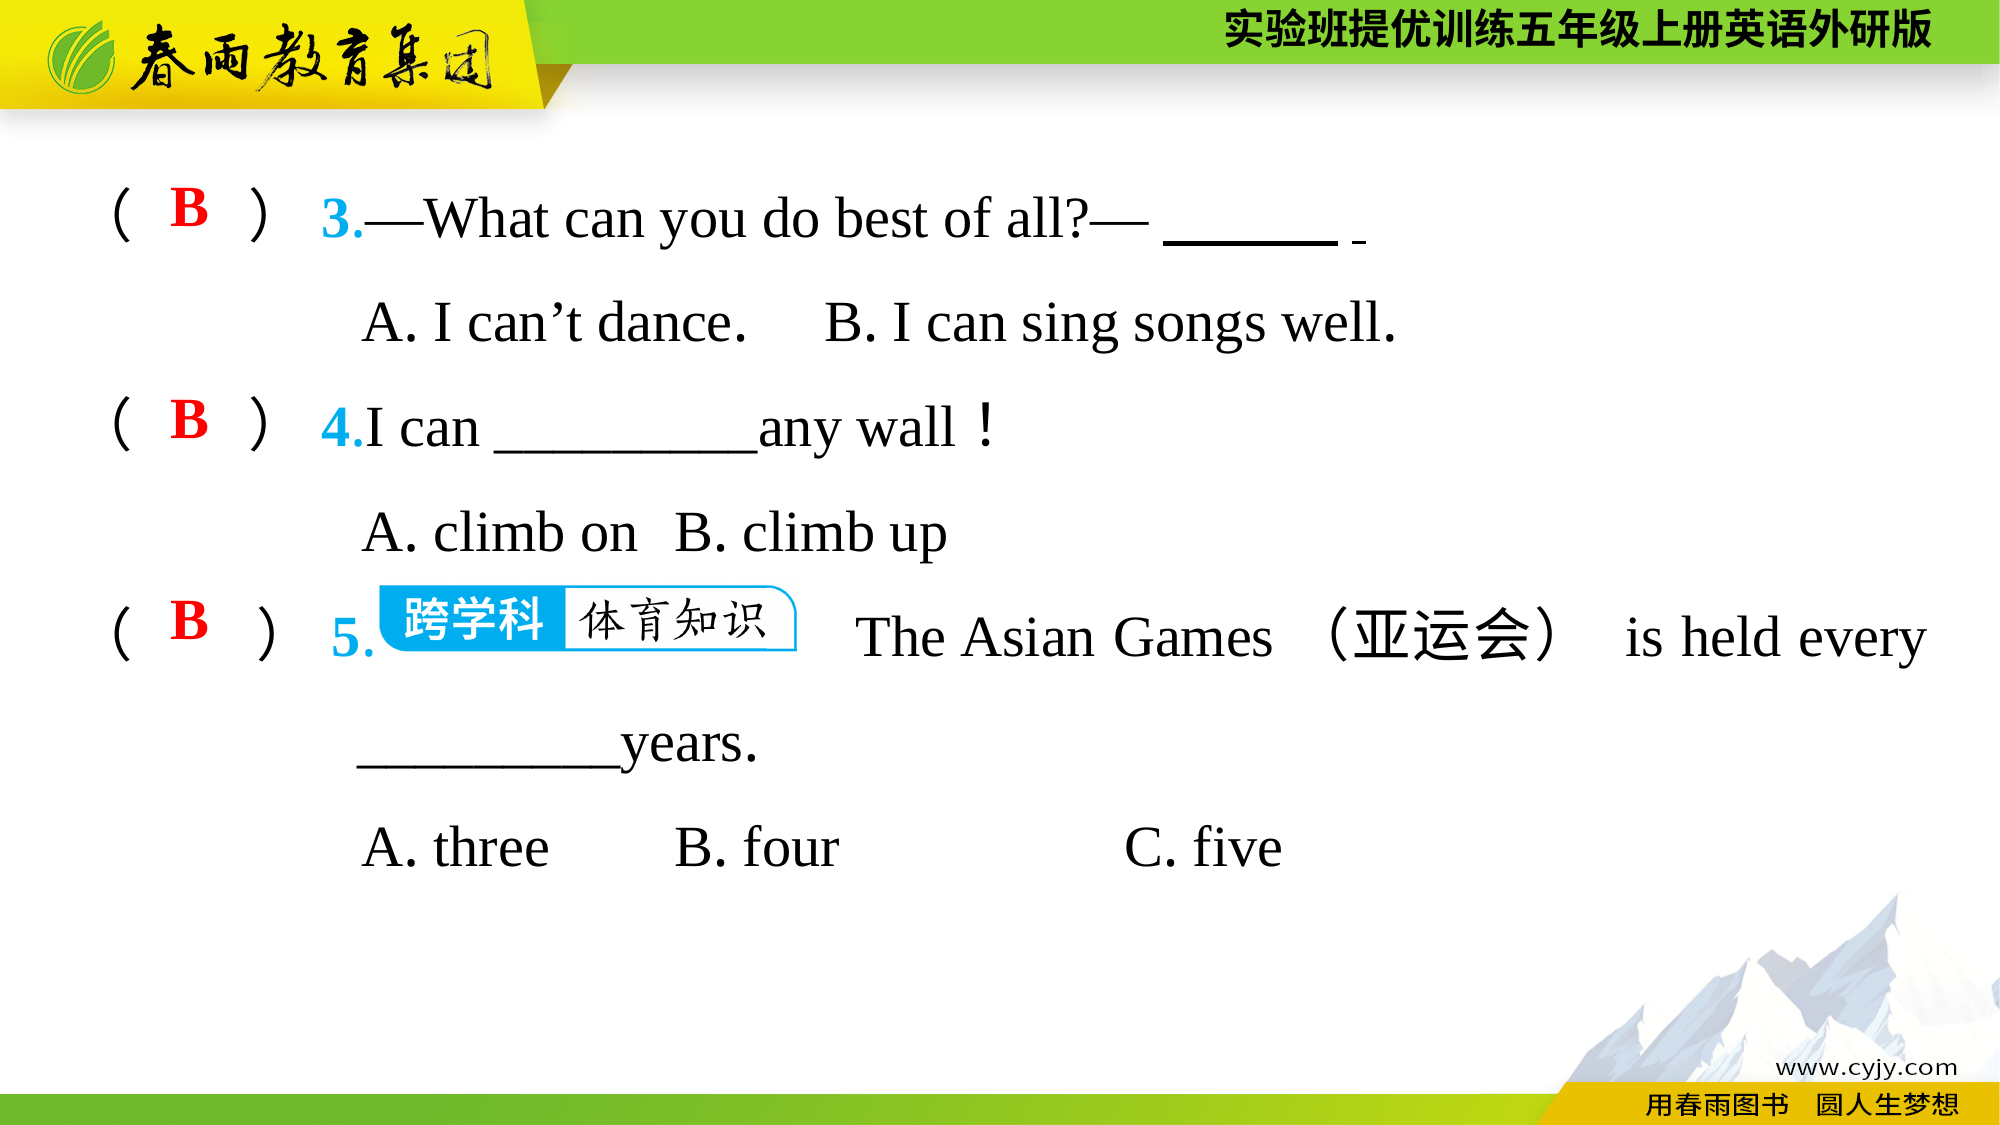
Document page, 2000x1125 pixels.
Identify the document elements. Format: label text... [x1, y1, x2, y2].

text_box B [155, 573, 225, 659]
picture [0, 0, 2000, 1125]
text_box B [155, 160, 225, 246]
text_box B [155, 372, 225, 458]
list （ ）3.—What can you do best of all?— . A. I can’t dance. B. I can sing songs well. （ ）4.I can _________any wall！ A. climb on B. climb up （ ）5. The Asian Games（亚运会） is held every _________years. A. three B. four C. five [59, 136, 1944, 881]
